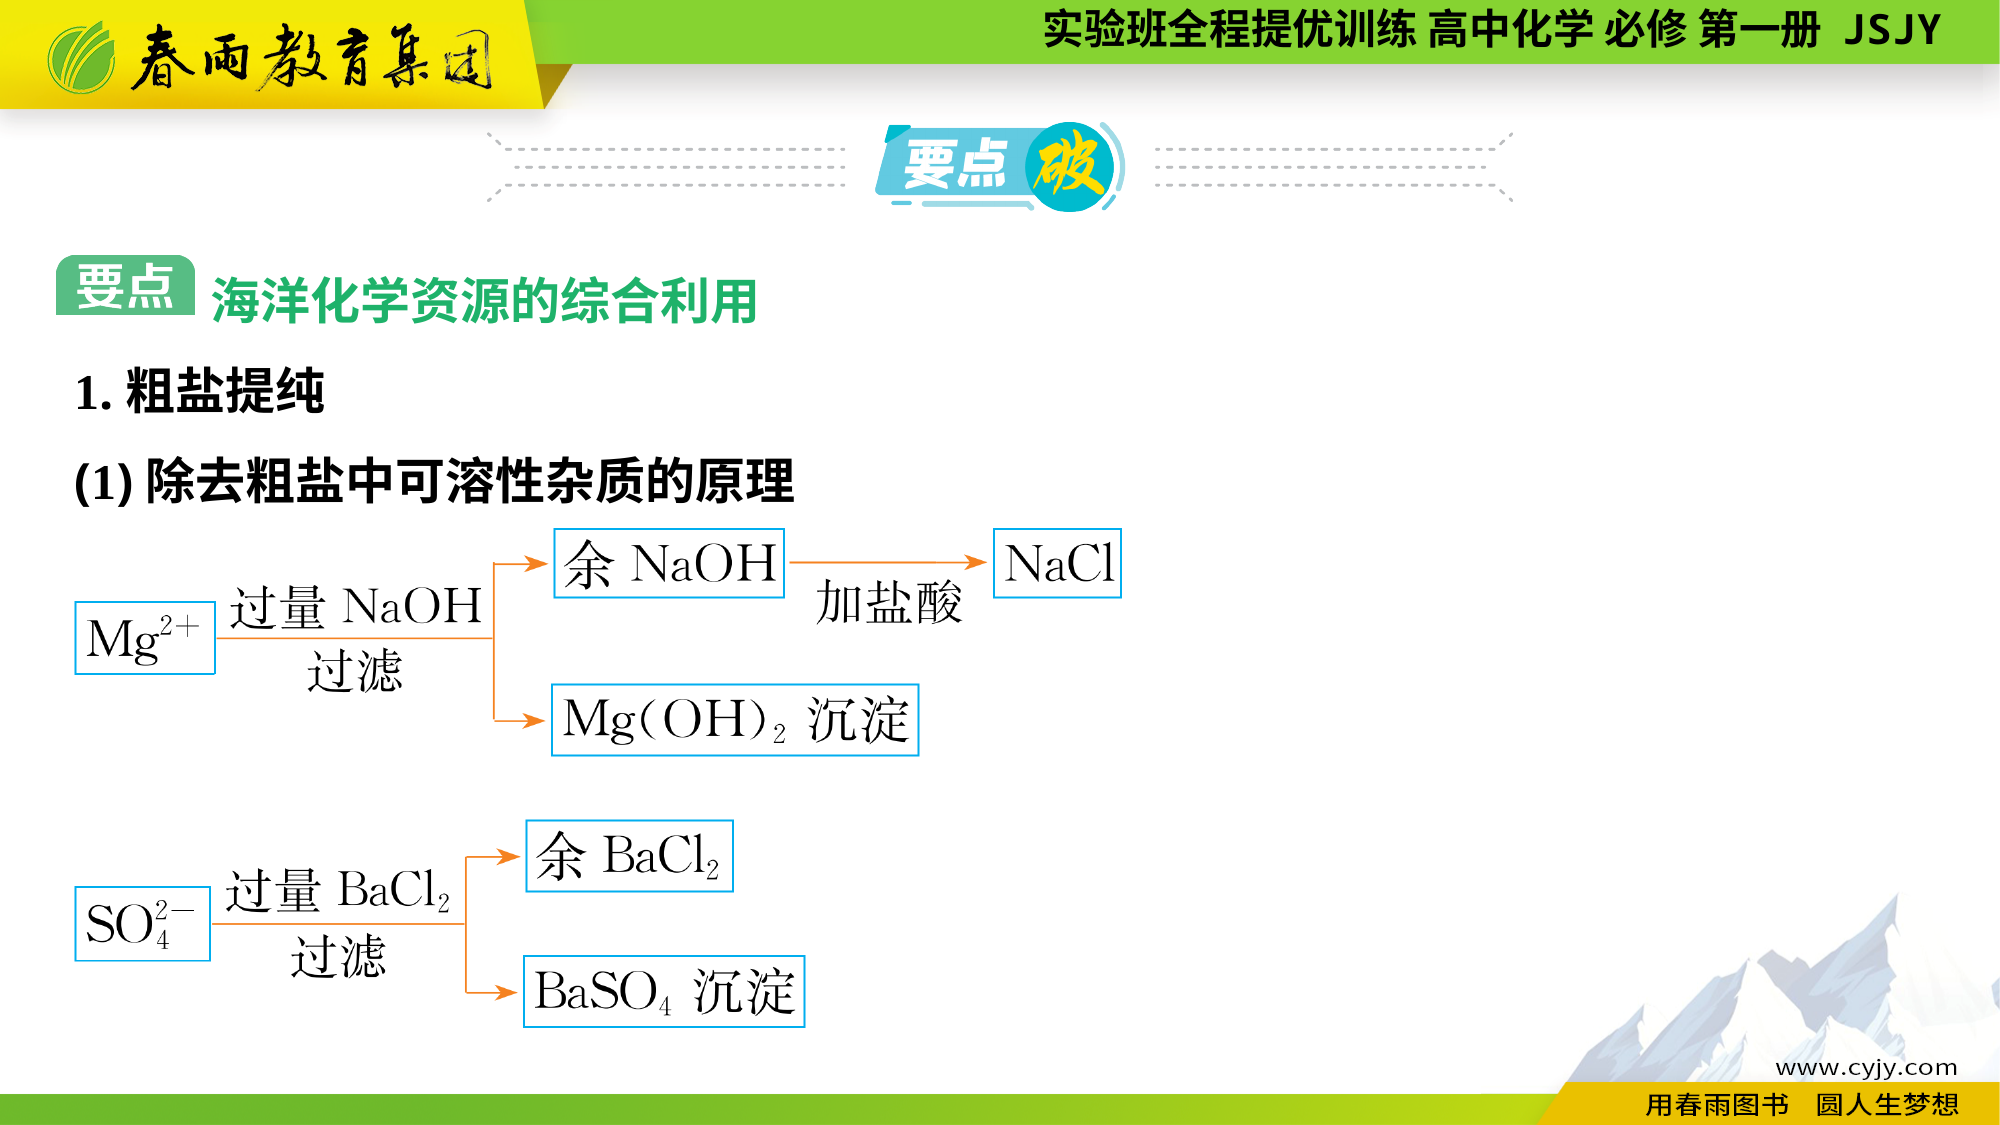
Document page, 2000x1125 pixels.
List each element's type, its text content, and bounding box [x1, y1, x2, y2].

list 海洋化学资源的综合利用 1.粗盐提纯 (1)除去粗盐中可溶性杂质的原理 [59, 232, 1944, 520]
picture [0, 0, 2000, 1125]
